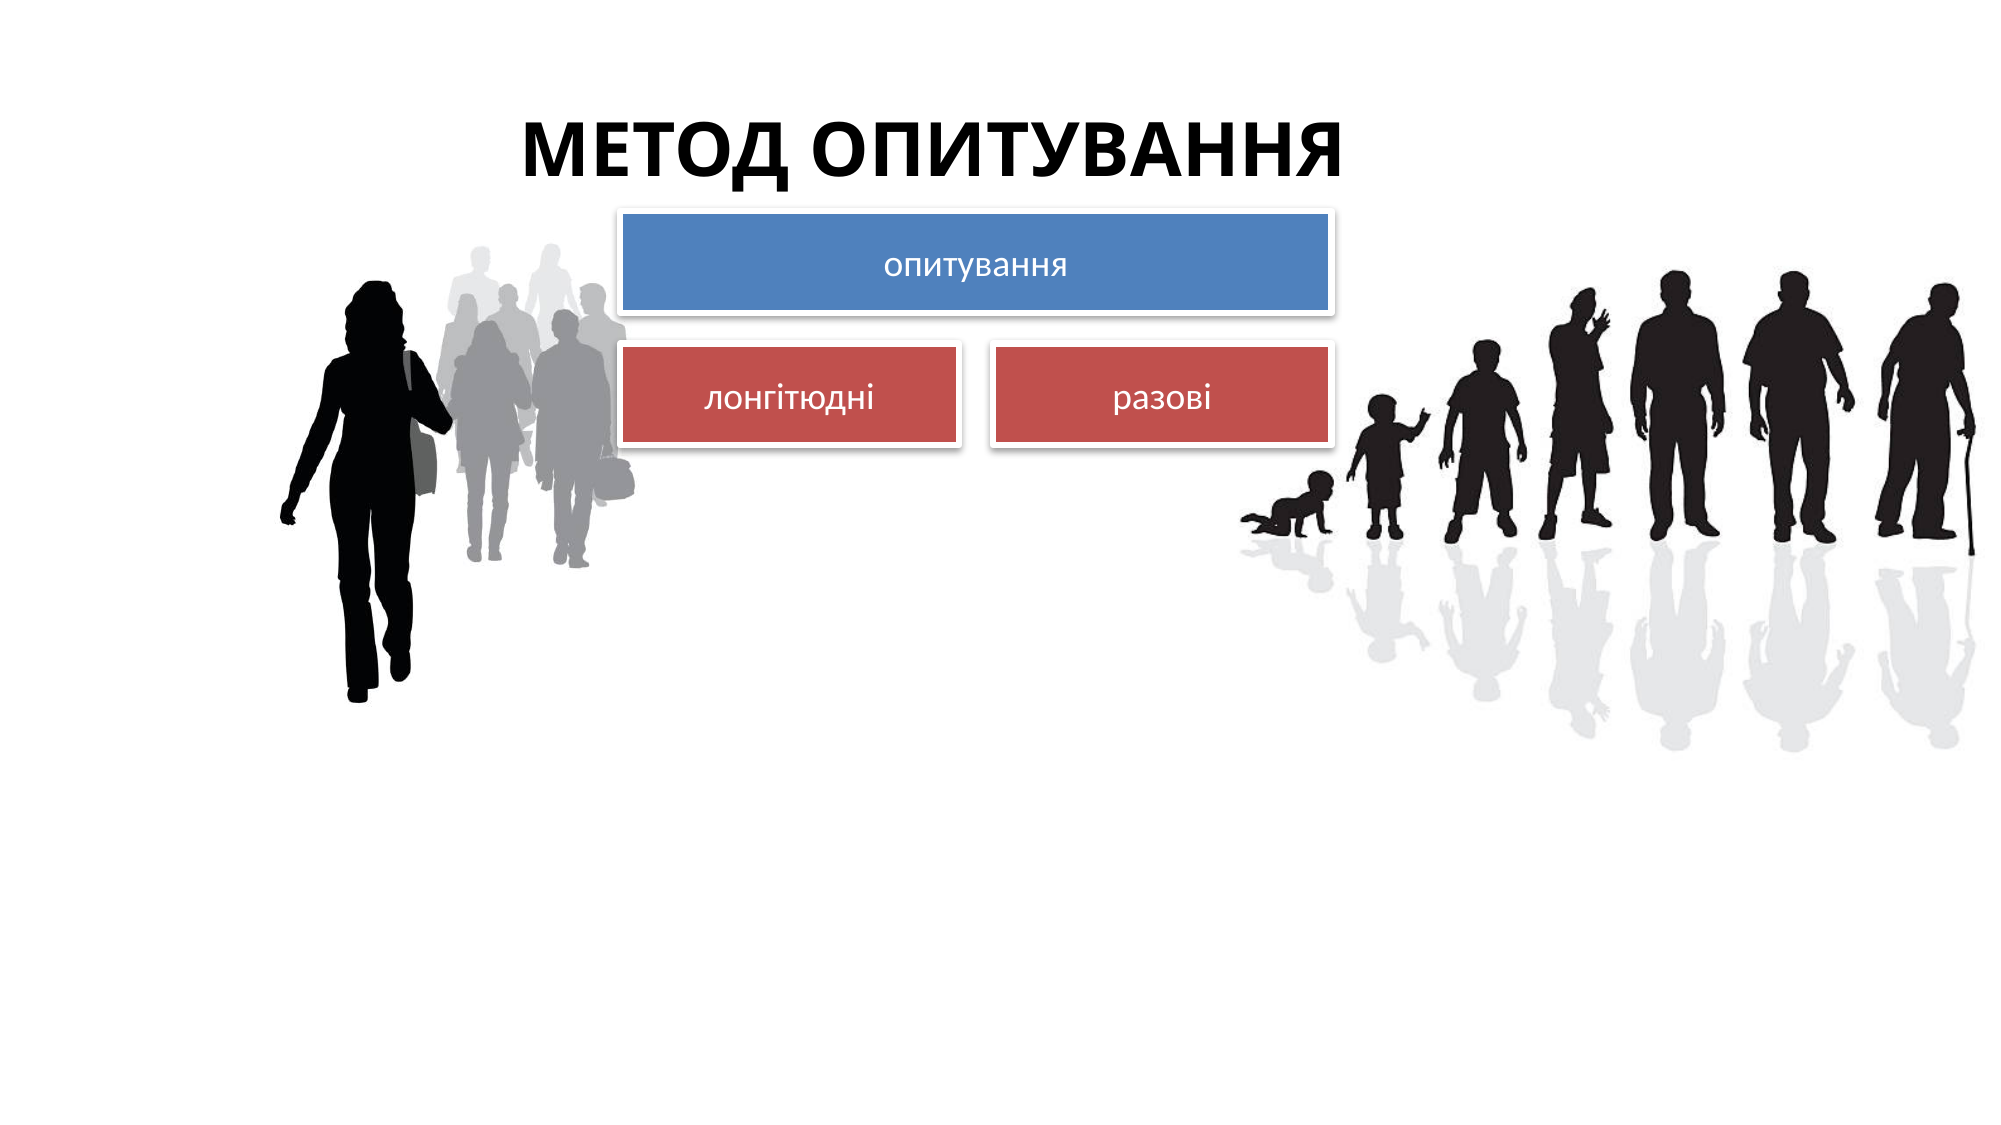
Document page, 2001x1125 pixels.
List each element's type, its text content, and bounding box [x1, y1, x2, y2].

picture [1421, 245, 2000, 787]
text_box МЕТОД ОПИТУВАННЯ [285, 93, 1583, 244]
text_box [530, 210, 1421, 844]
picture [237, 187, 661, 724]
